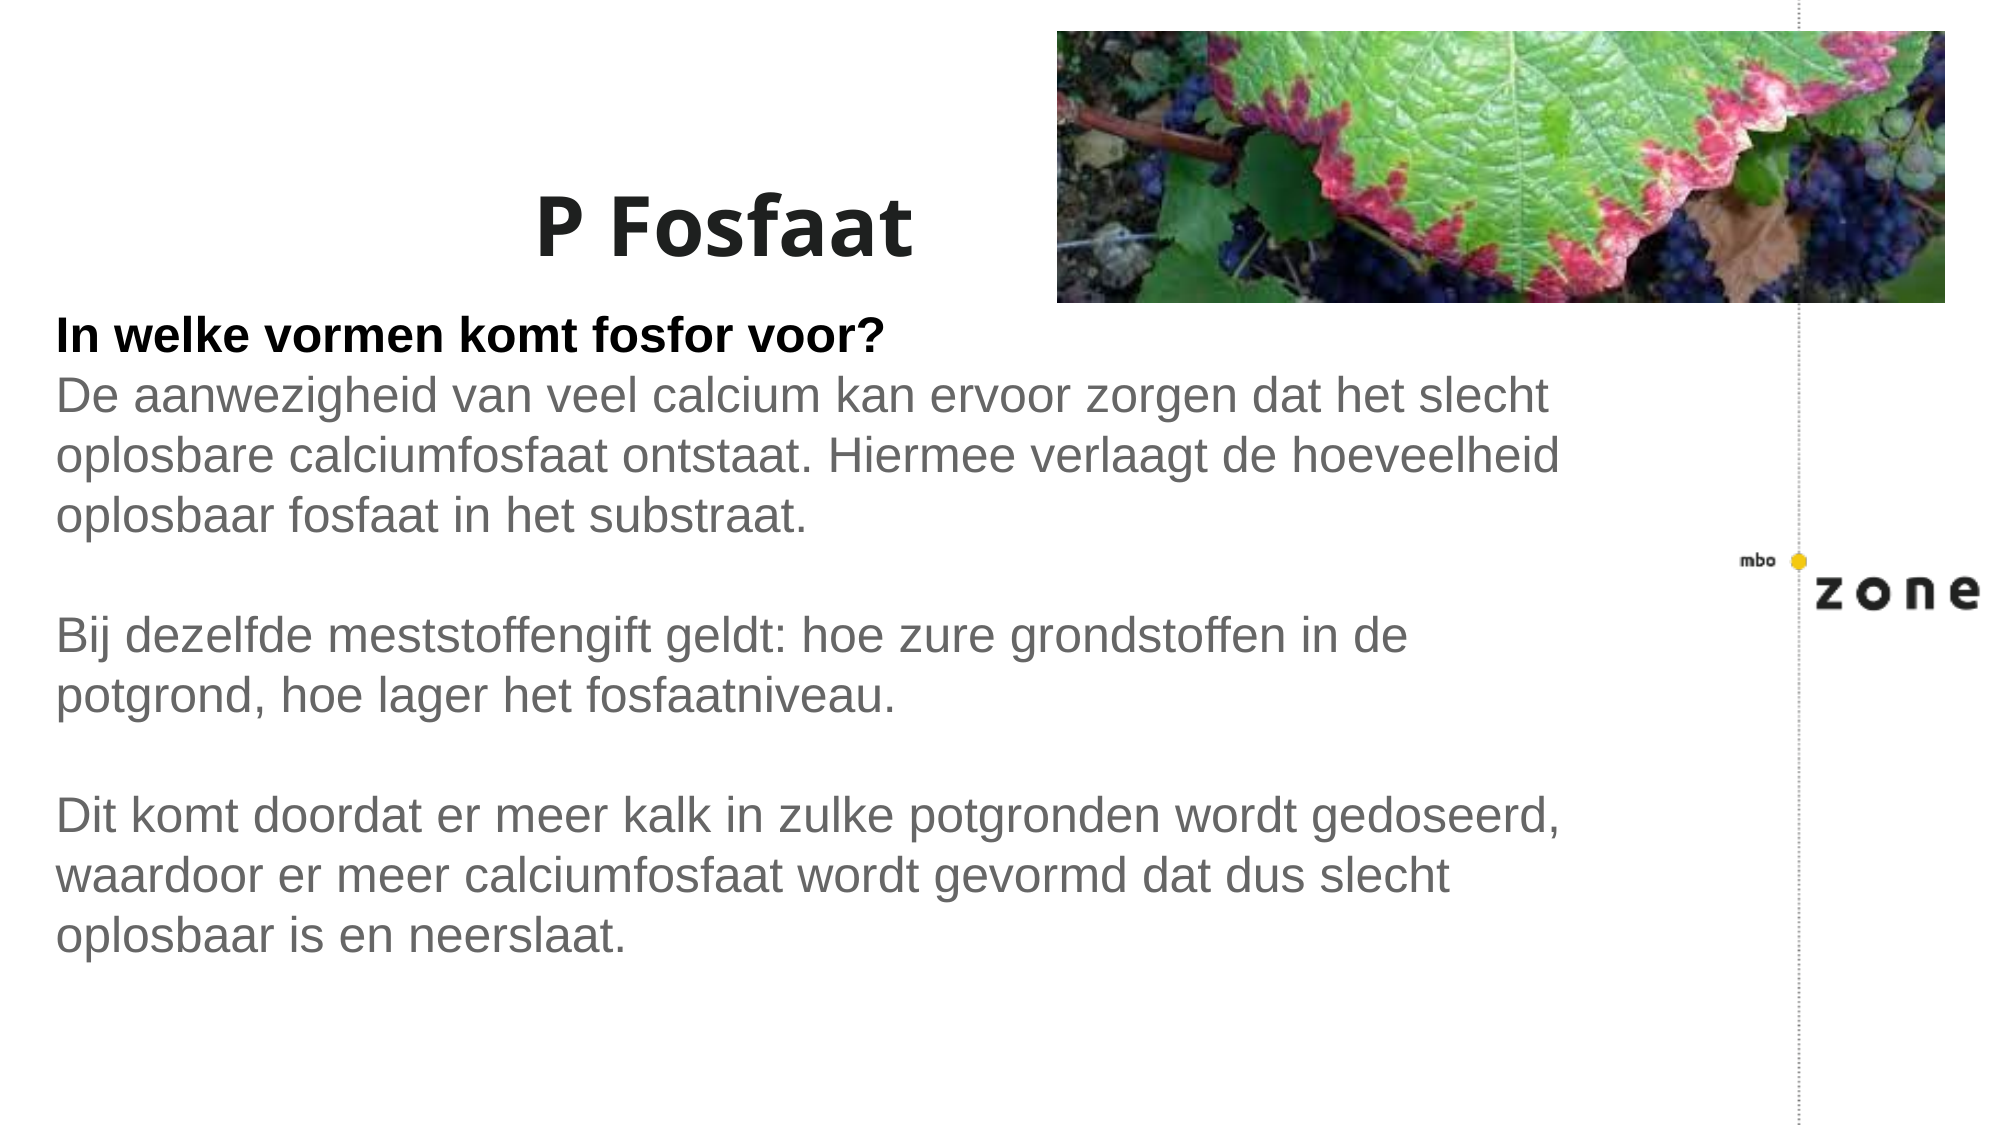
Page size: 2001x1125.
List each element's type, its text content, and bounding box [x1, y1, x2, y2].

picture [1057, 0, 2001, 1125]
title P Fosfaat [533, 184, 1057, 302]
list In welke vormen komt fosfor voor? De aanwezigheid van veel calcium kan ervoor zorgen dat het slecht oplosbare calciumfosfaat ontstaat. Hiermee verlaagt de hoeveelheid oplosbaar fosfaat in het substraat. Bij dezelfde meststoffengift geldt: hoe zure grondstoffen in de potgrond, hoe lager het fosfaatniveau. Dit komt doordat er meer kalk in zulke potgronden wordt gedoseerd, waardoor er meer calciumfosfaat wordt gevormd dat dus slecht oplosbaar is en neerslaat. [55, 302, 1624, 1000]
